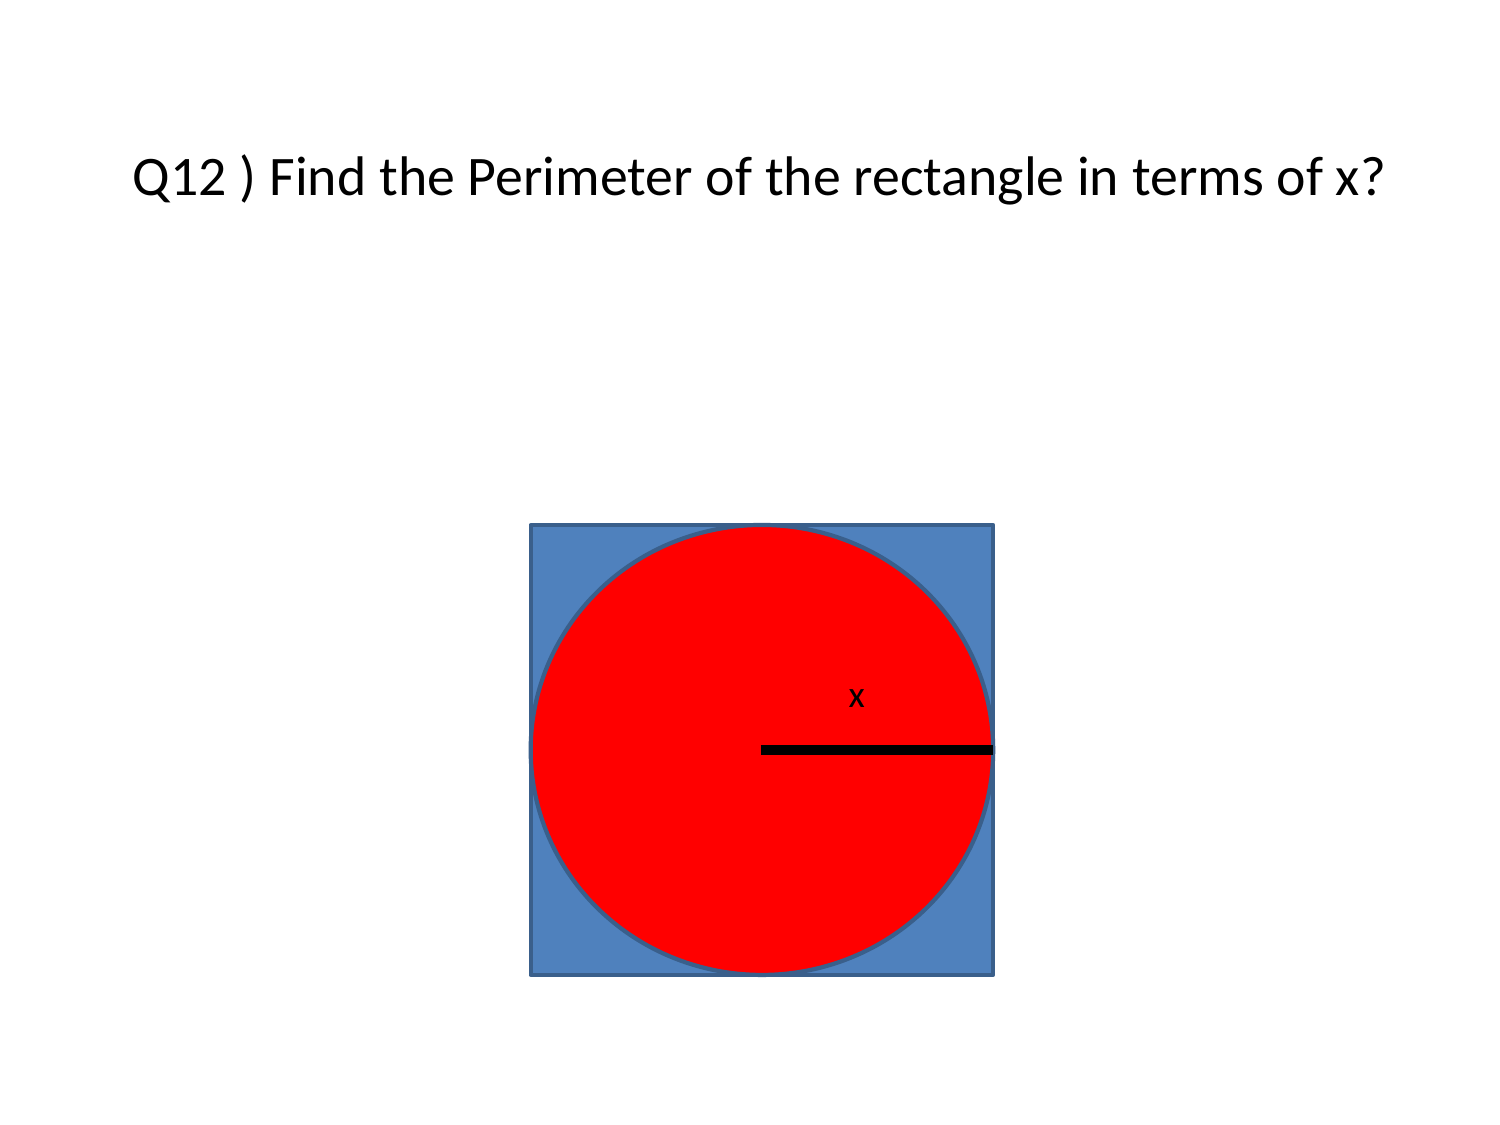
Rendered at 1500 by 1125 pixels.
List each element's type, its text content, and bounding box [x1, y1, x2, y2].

title Q12 ) Find the Perimeter of the rectangle in terms of x? [85, 112, 1436, 300]
text_box [529, 523, 738, 724]
text_box [786, 523, 995, 726]
text_box [529, 775, 739, 977]
list [75, 262, 1425, 1005]
text_box [785, 774, 995, 977]
text_box x [833, 662, 880, 723]
text_box [528, 522, 996, 978]
